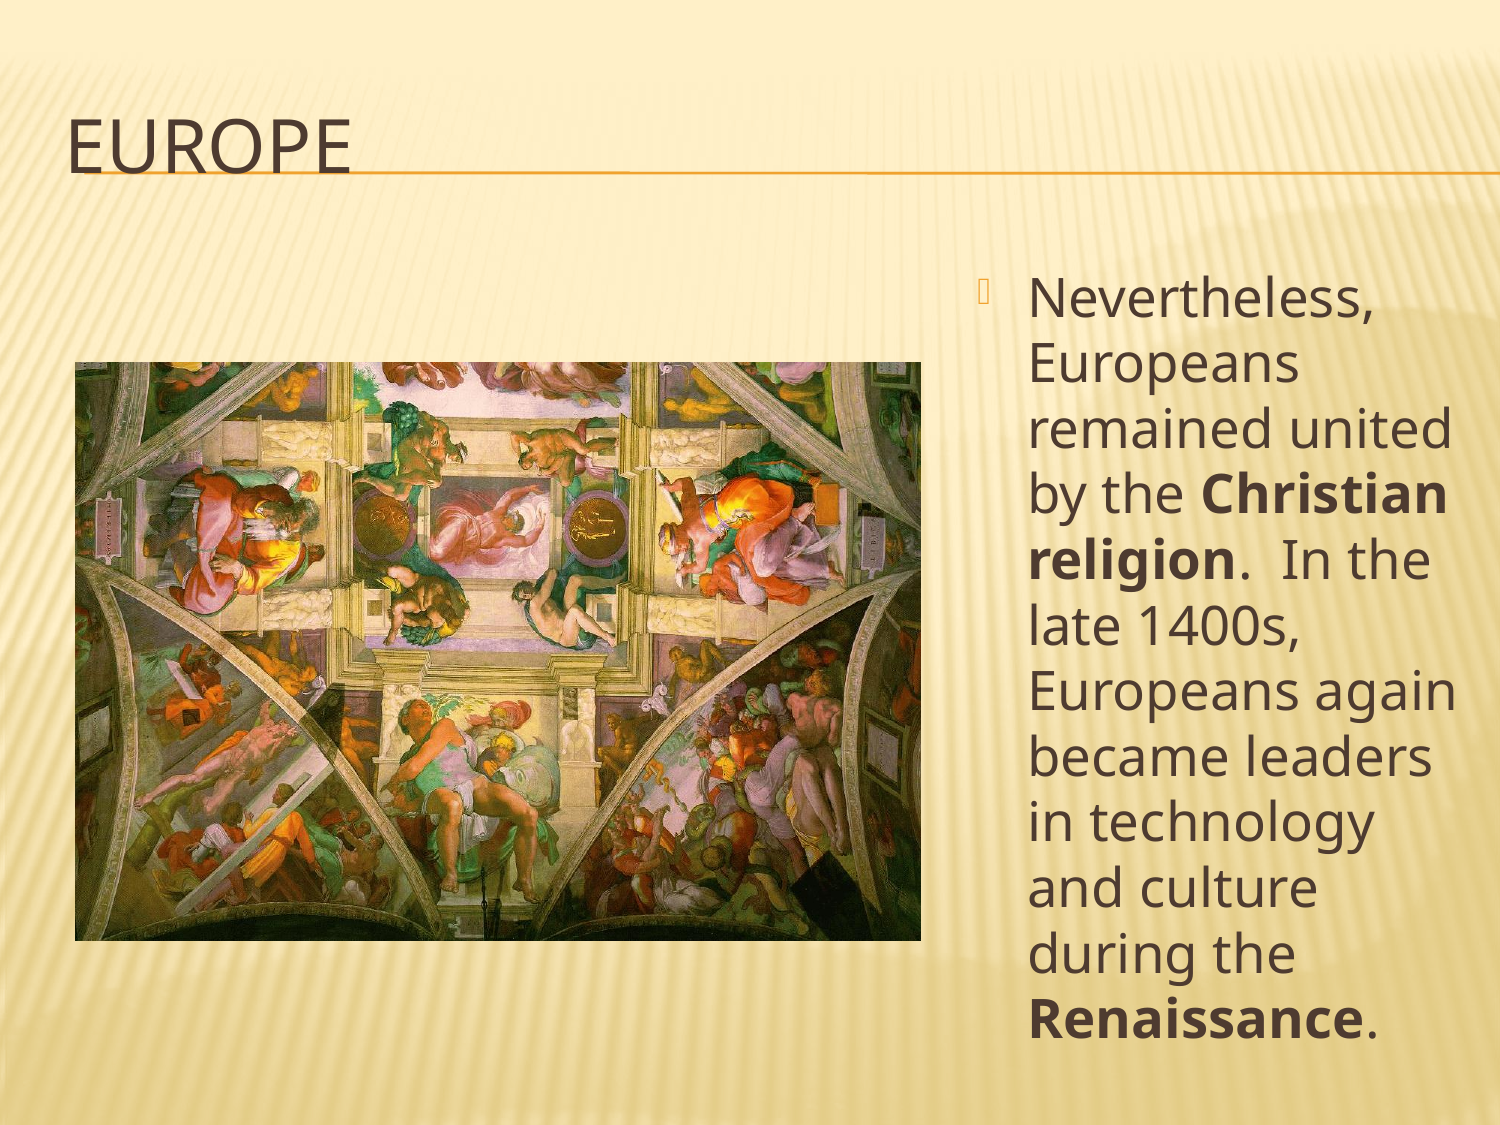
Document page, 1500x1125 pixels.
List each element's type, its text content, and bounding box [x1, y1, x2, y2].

picture [74, 362, 921, 941]
title Europe [50, 75, 1475, 213]
list Nevertheless, Europeans remained united by the Christian religion. In the late 1400s, Europeans again became leaders in technology and culture during the Renaissance. [962, 254, 1475, 1125]
